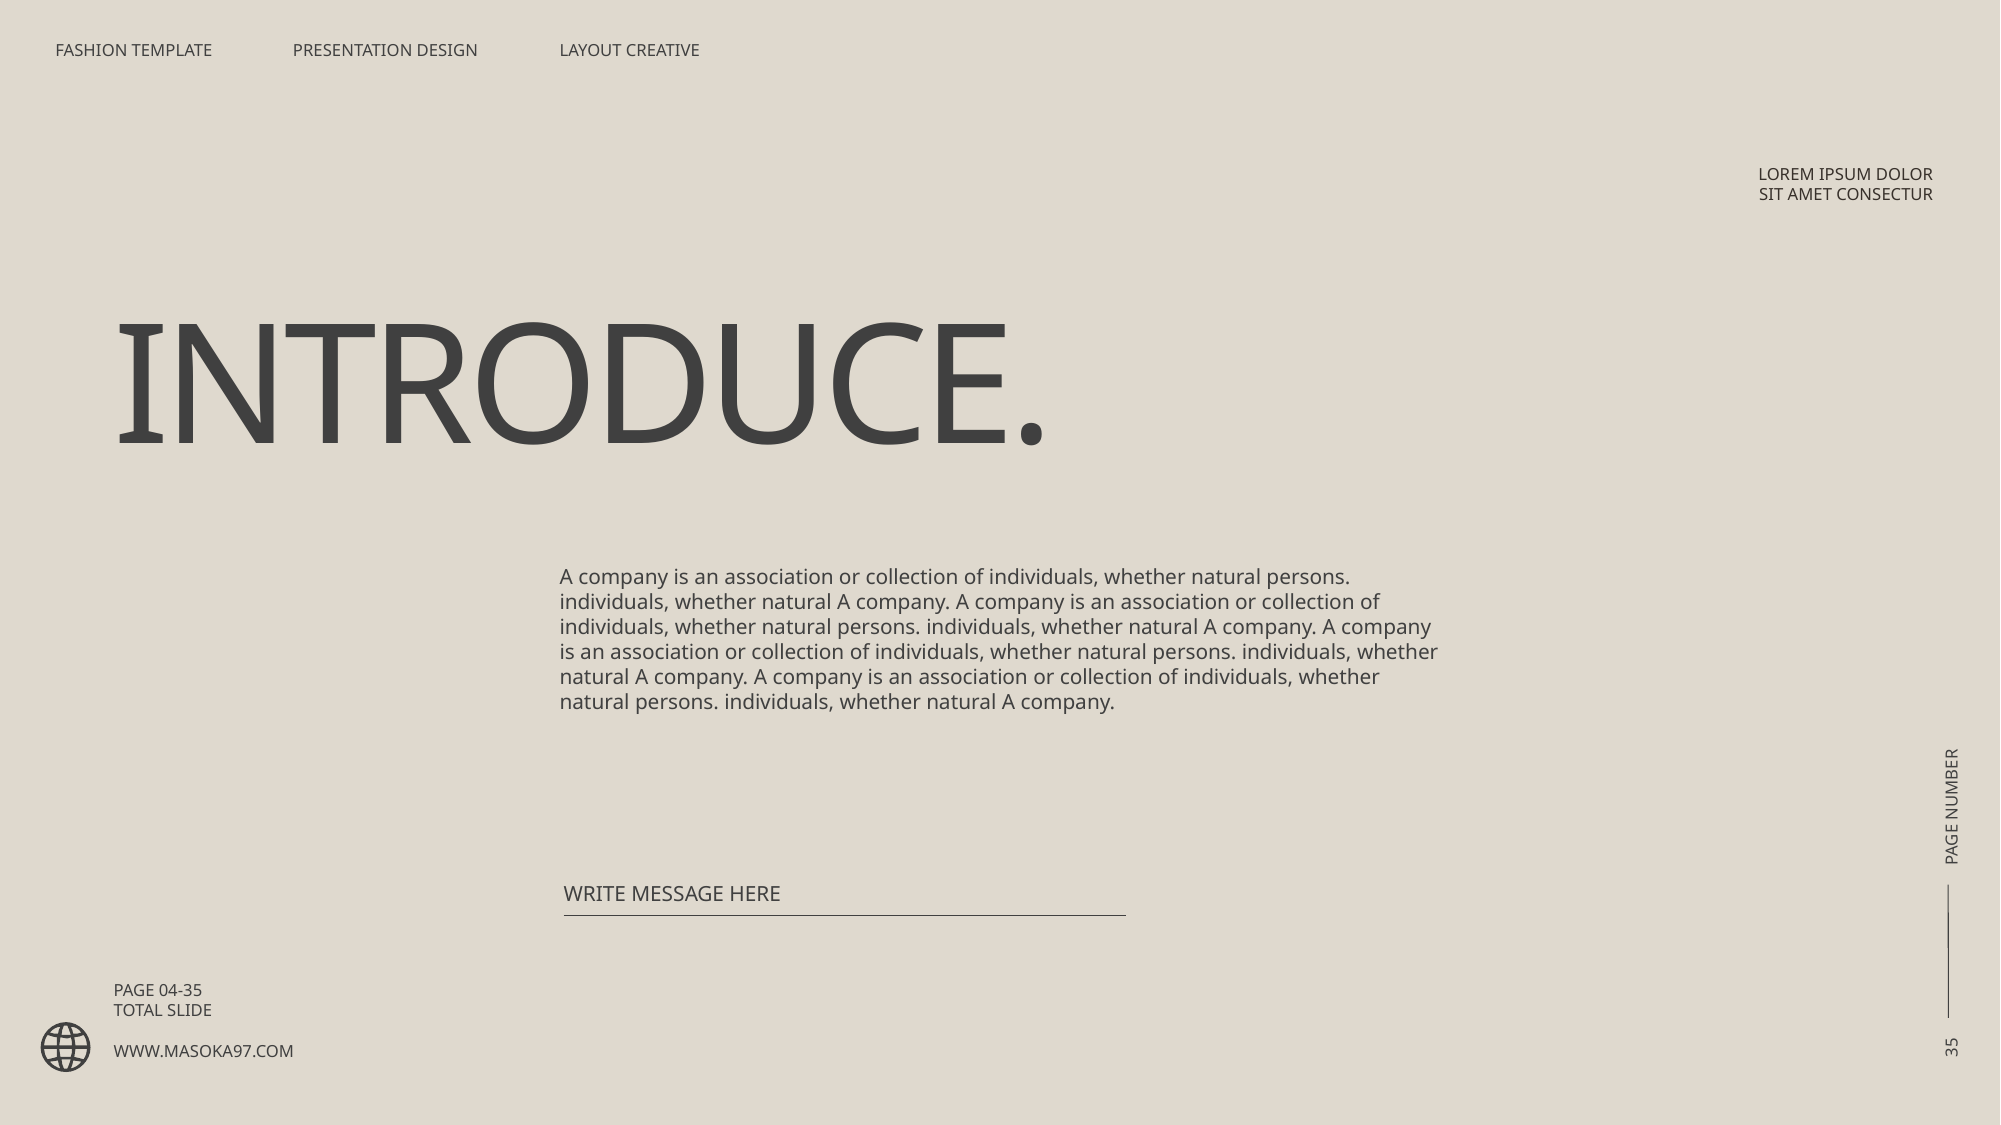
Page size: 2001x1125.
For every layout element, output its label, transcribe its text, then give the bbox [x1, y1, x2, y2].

text_box LOREM IPSUM DOLOR SIT AMET CONSECTUR [1722, 156, 1949, 211]
text_box INTRODUCE. [98, 269, 1119, 484]
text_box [1763, 854, 2000, 912]
text_box WRITE MESSAGE HERE [548, 873, 799, 914]
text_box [40, 32, 770, 82]
text_box A company is an association or collection of individuals, whether natural persons. individuals, whether natural A company. A company is an association or collection of individuals, whether natural persons. individuals, whether natural A company. A company is an association or collection of individuals, whether natural persons. individuals, whether natural A company. A company is an association or collection of individuals, whether natural persons. individuals, whether natural A company. [544, 556, 1464, 643]
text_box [40, 972, 324, 1082]
